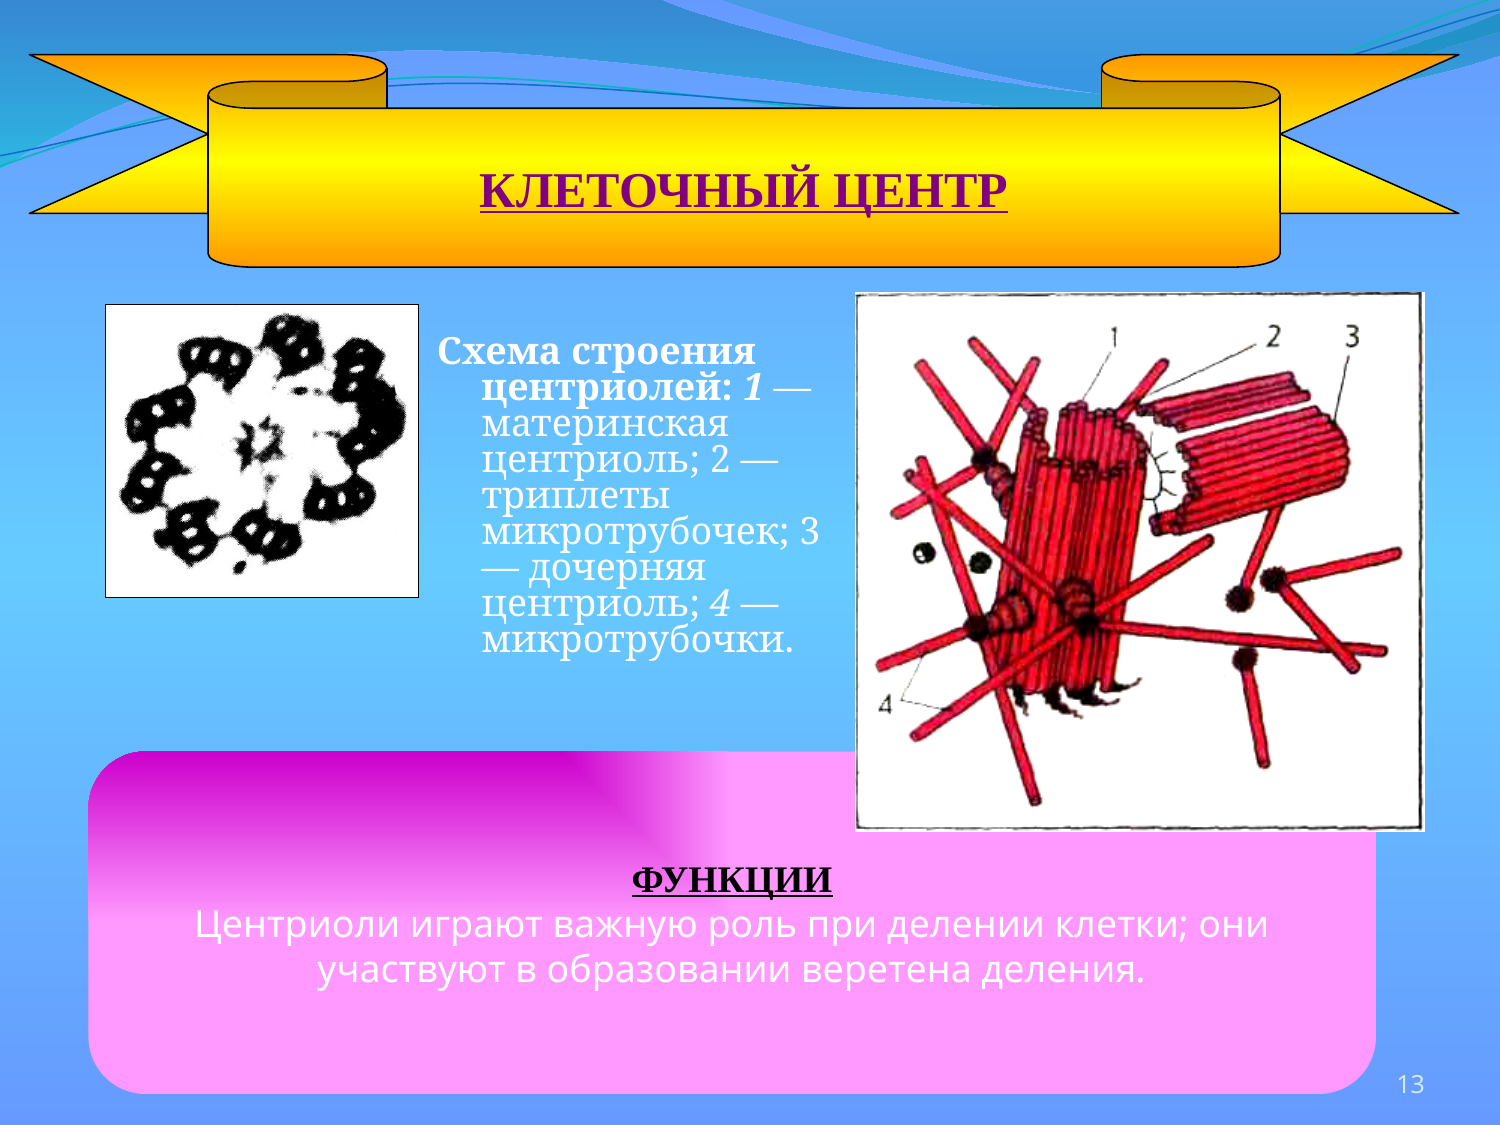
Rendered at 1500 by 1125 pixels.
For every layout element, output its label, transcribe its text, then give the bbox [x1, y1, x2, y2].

list Схема строения центриолей: 1 — материнская центриоль; 2 — триплеты микротрубочек; 3 — дочерняя центриоль; 4 — микротрубочки. [421, 327, 848, 692]
text_box КЛЕТОЧНЫЙ ЦЕНТР [29, 54, 1459, 268]
picture [105, 304, 419, 598]
slide_number 13 [1299, 1042, 1425, 1103]
text_box ФУНКЦИИ Центриоли играют важную роль при делении клетки; они участвуют в образовании веретена деления. [88, 751, 1376, 1094]
picture [855, 292, 1425, 833]
